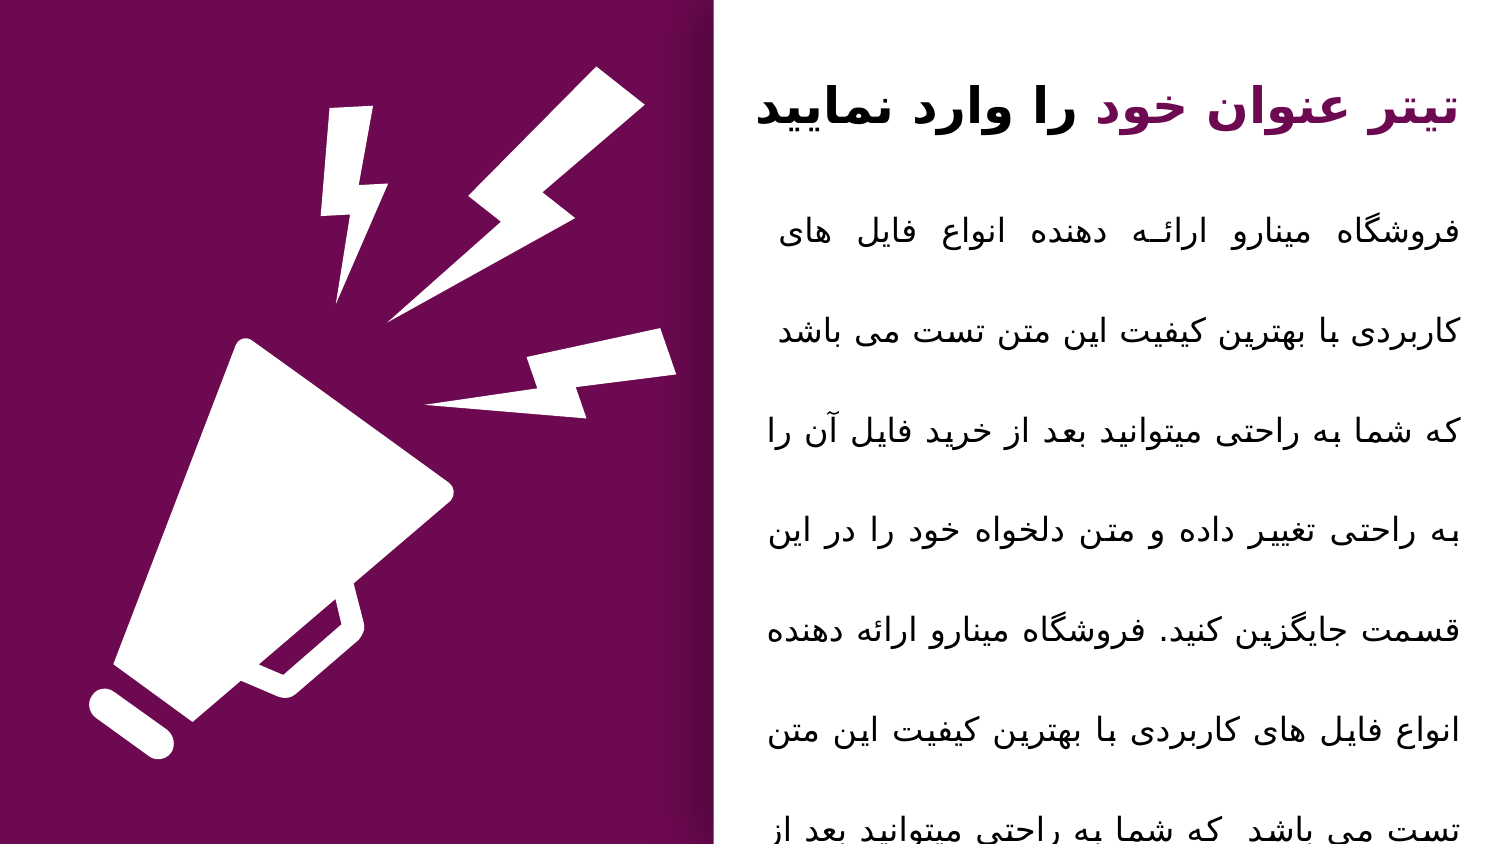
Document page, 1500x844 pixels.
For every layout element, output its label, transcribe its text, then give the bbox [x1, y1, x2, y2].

text_box فروشگاه مینارو ارائه دهنده انواع فایل های کاربردی با بهترین کیفیت این متن تست می باشد که شما به راحتی میتوانید بعد از خرید فایل آن را به راحتی تغییر داده و متن دلخواه خود را در این قسمت جایگزین کنید. فروشگاه مینارو ارائه دهنده انواع فایل های کاربردی با بهترین کیفیت این متن تست می باشد که شما به راحتی میتوانید بعد از خرید فایل آن را به راحتی تغییر دهید. [750, 141, 1476, 844]
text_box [0, 115, 741, 644]
text_box تیتر عنوان خود را وارد نمایید [715, 66, 1476, 141]
